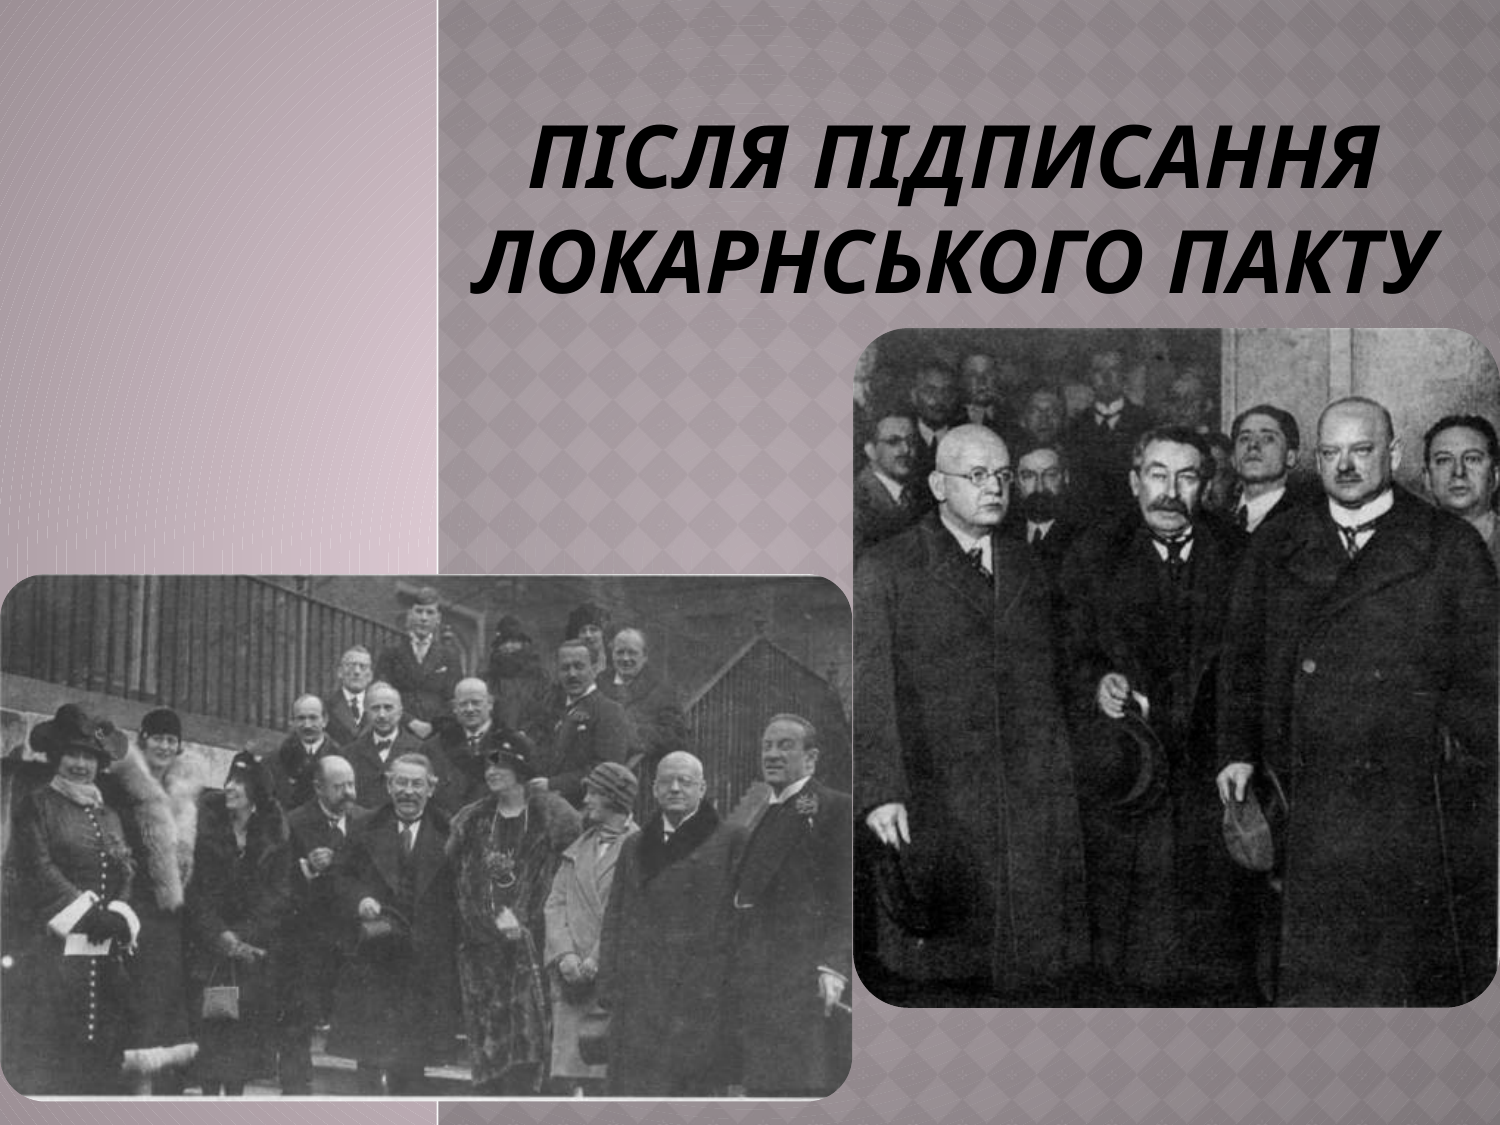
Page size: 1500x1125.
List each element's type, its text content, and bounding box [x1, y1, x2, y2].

title Після підписання Локарнського пакту [257, 70, 1500, 312]
picture [852, 327, 1500, 1009]
picture [0, 573, 853, 1102]
